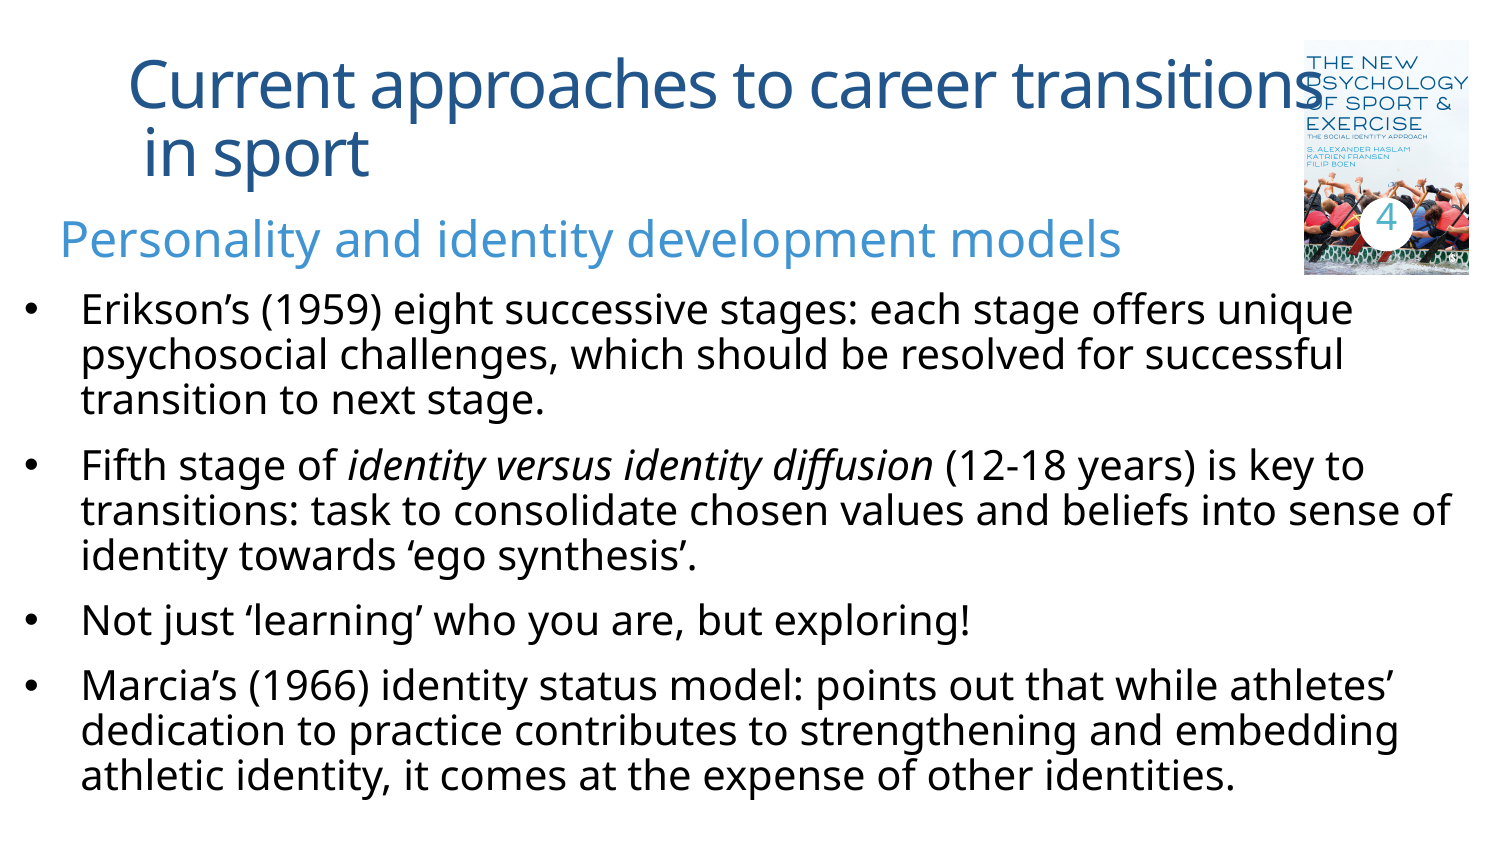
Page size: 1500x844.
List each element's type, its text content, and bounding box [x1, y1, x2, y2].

slide_number 4 [1344, 79, 1429, 252]
title Current approaches to career transitions in sport [112, 46, 1388, 133]
text_box Personality and identity development models [44, 209, 1360, 295]
picture [1304, 133, 1344, 209]
picture [1304, 40, 1469, 275]
list Erikson’s (1959) eight successive stages: each stage offers unique psychosocial challenges, which should be resolved for successful transition to next stage. Fifth stage of identity versus identity diffusion (12-18 years) is key to transitions: task to consolidate chosen values and beliefs into sense of identity towards ‘ego synthesis’. Not just ‘learning’ who you are, but exploring! Marcia’s (1966) identity status model: points out that while athletes’ dedication to practice contributes to strengthening and embedding athletic identity, it comes at the expense of other identities. [9, 280, 1500, 844]
